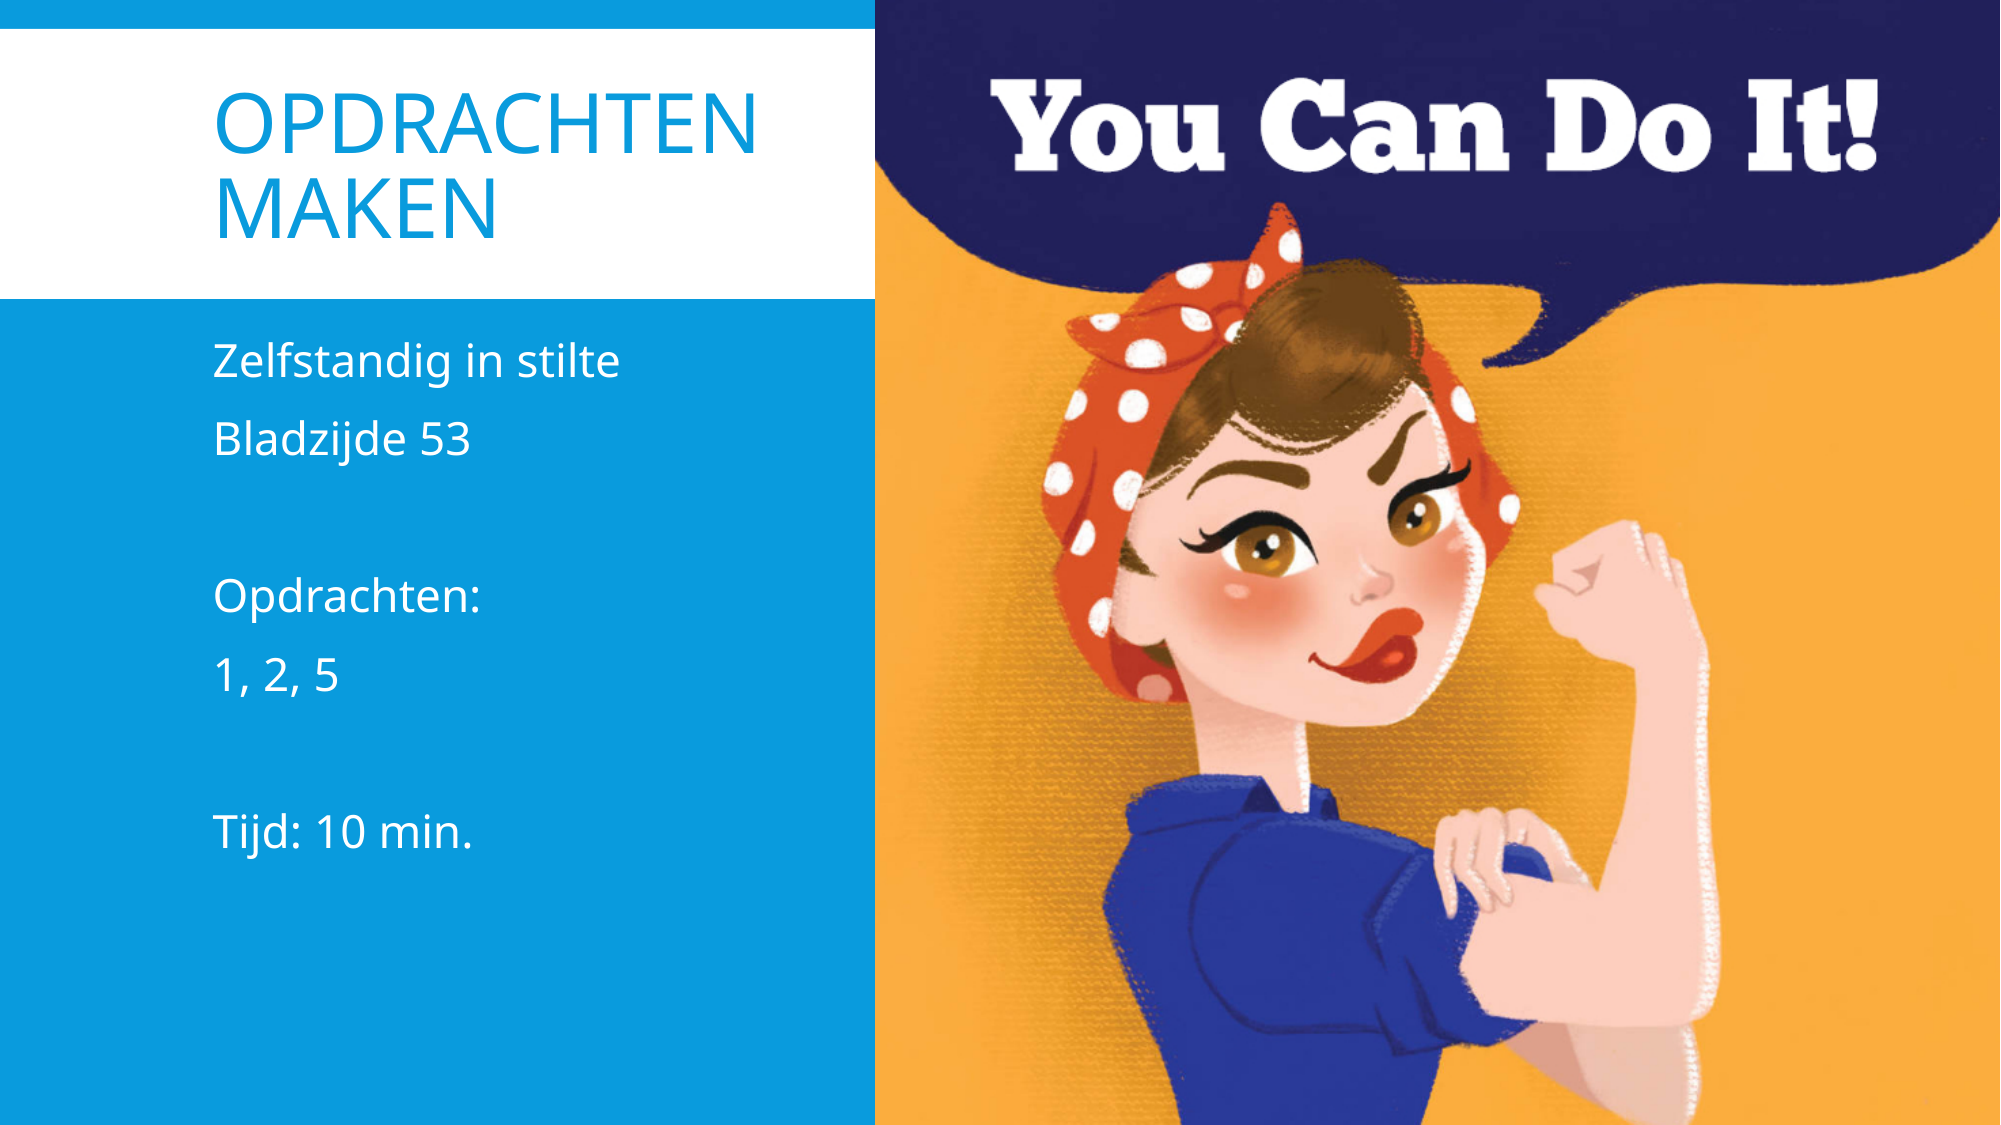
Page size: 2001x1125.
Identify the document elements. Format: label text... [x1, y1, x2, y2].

list Zelfstandig in stilte Bladzijde 53 Opdrachten: 1, 2, 5 Tijd: 10 min. [197, 329, 866, 1020]
picture [874, 0, 2000, 1125]
title Opdrachten maken [197, 46, 866, 295]
